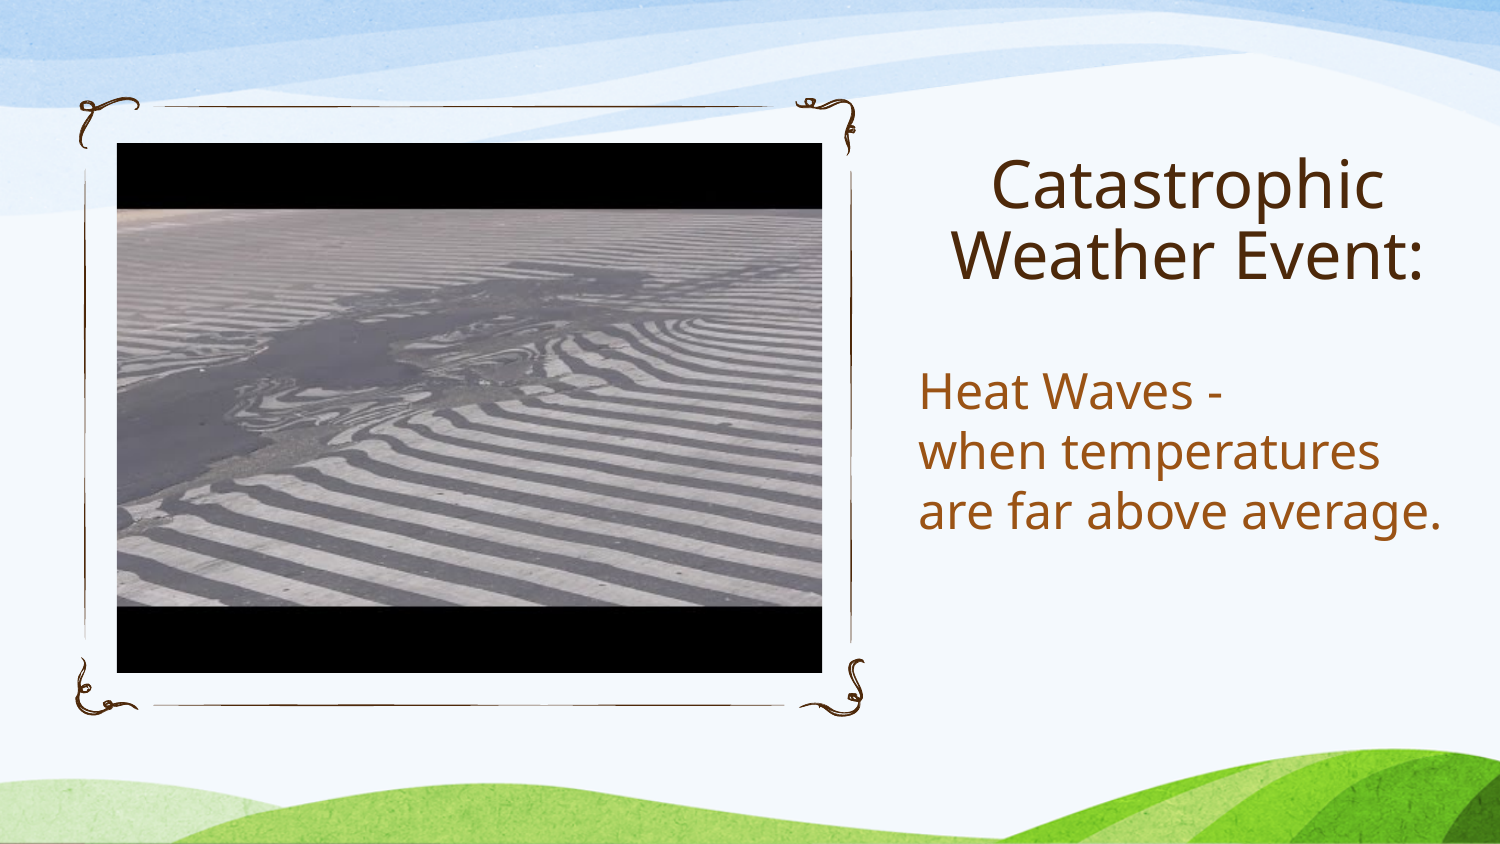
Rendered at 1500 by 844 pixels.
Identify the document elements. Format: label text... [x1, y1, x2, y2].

text_box [116, 143, 823, 673]
title Catastrophic Weather Event: [887, 126, 1489, 310]
picture [0, 0, 1500, 844]
list Heat Waves - when temperatures are far above average. [903, 344, 1473, 617]
